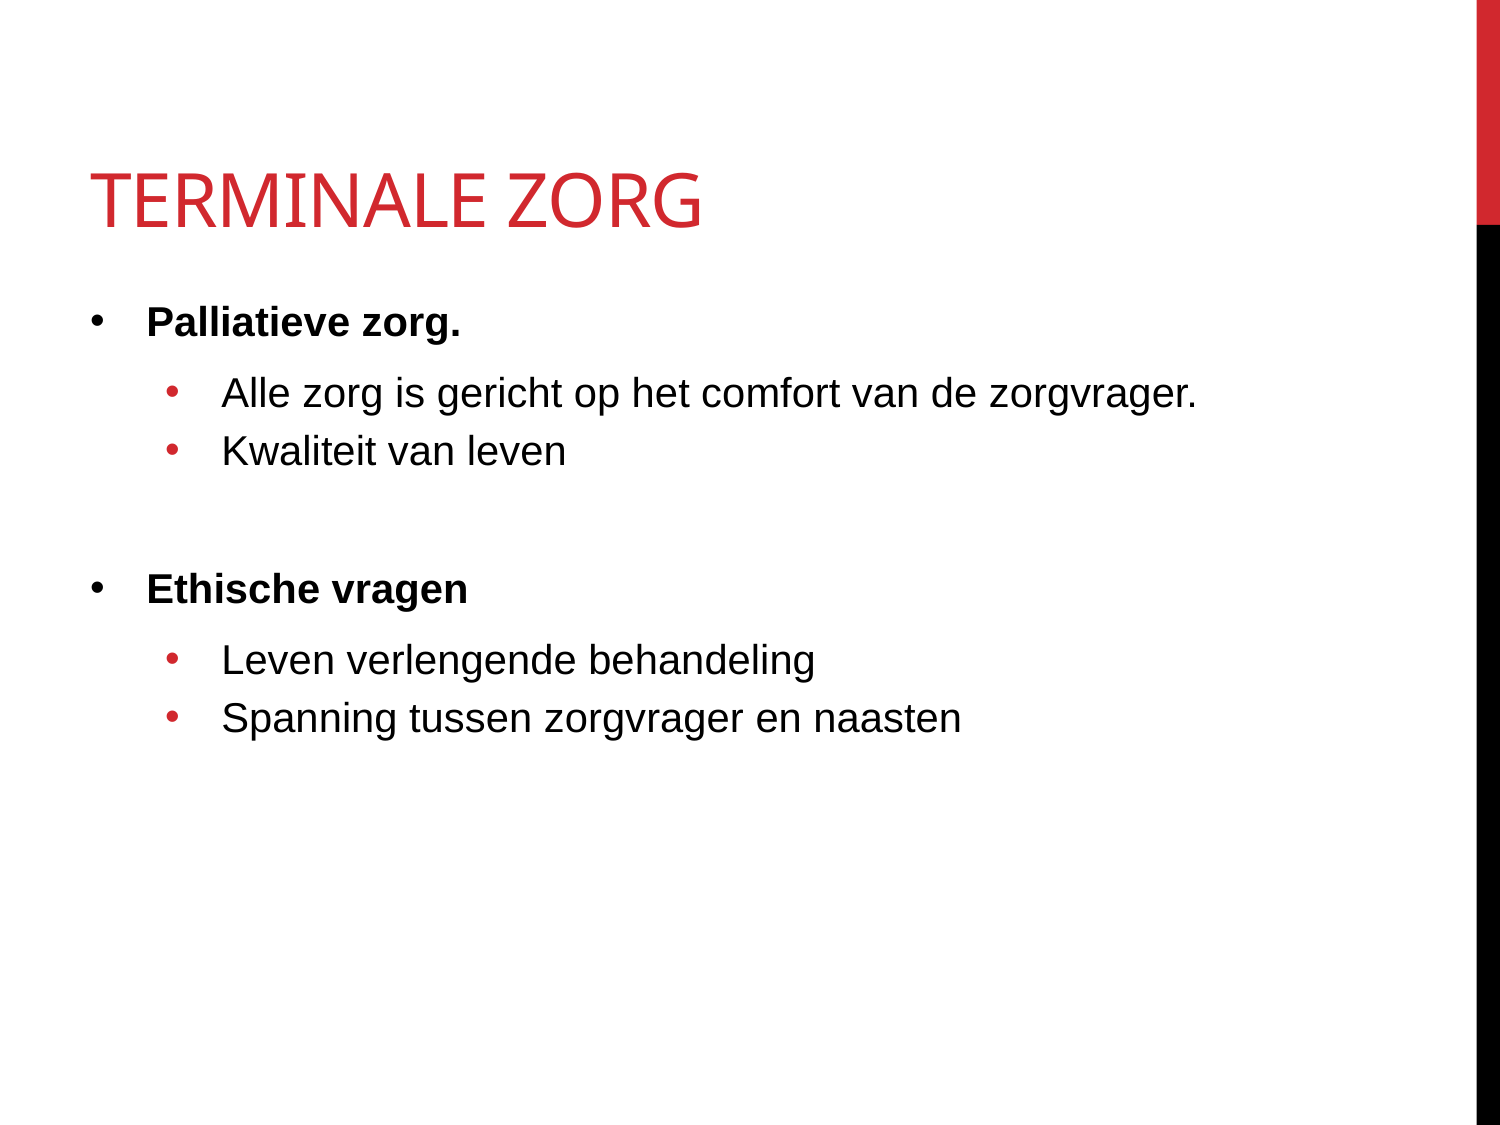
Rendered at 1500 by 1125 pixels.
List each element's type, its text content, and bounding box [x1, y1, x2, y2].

title Terminale zorg [75, 25, 1025, 250]
list Palliatieve zorg. Alle zorg is gericht op het comfort van de zorgvrager. Kwaliteit van leven Ethische vragen Leven verlengende behandeling Spanning tussen zorgvrager en naasten [75, 287, 1325, 1005]
